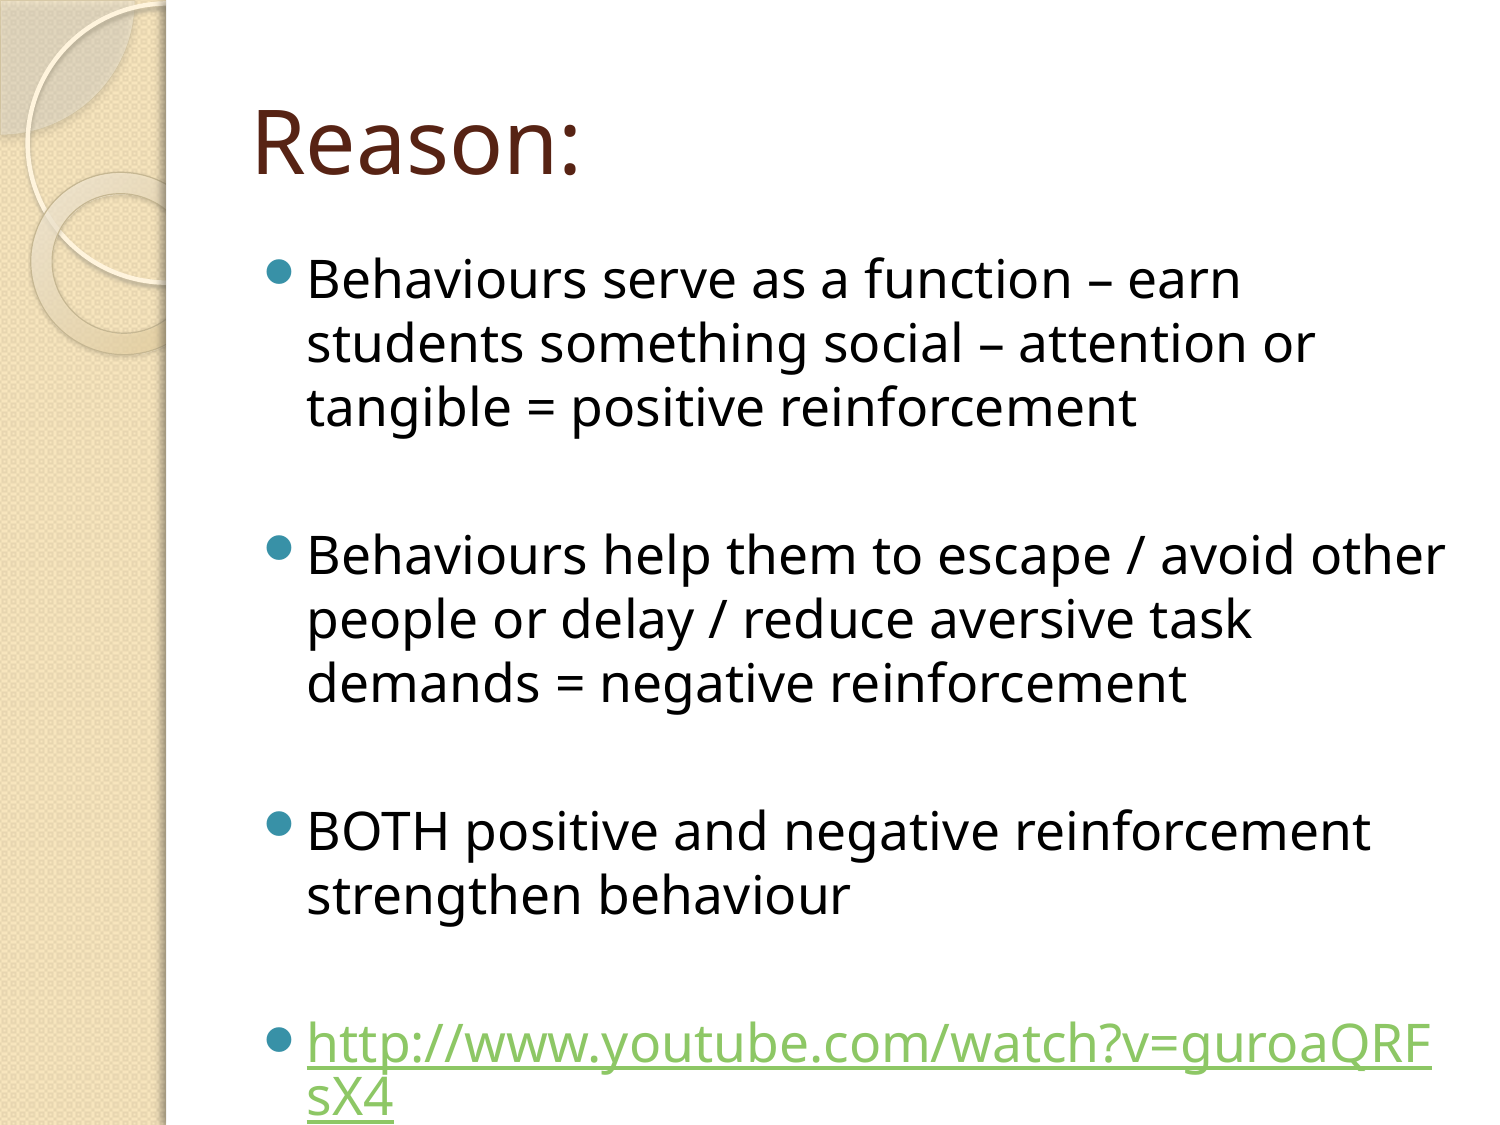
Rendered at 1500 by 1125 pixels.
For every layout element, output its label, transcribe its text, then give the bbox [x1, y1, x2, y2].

list Behaviours serve as a function – earn students something social – attention or tangible = positive reinforcement Behaviours help them to escape / avoid other people or delay / reduce aversive task demands = negative reinforcement BOTH positive and negative reinforcement strengthen behaviour http://www.youtube.com/watch?v=guroaQRFsX4 [235, 237, 1466, 1094]
title Reason: [235, 45, 1466, 233]
